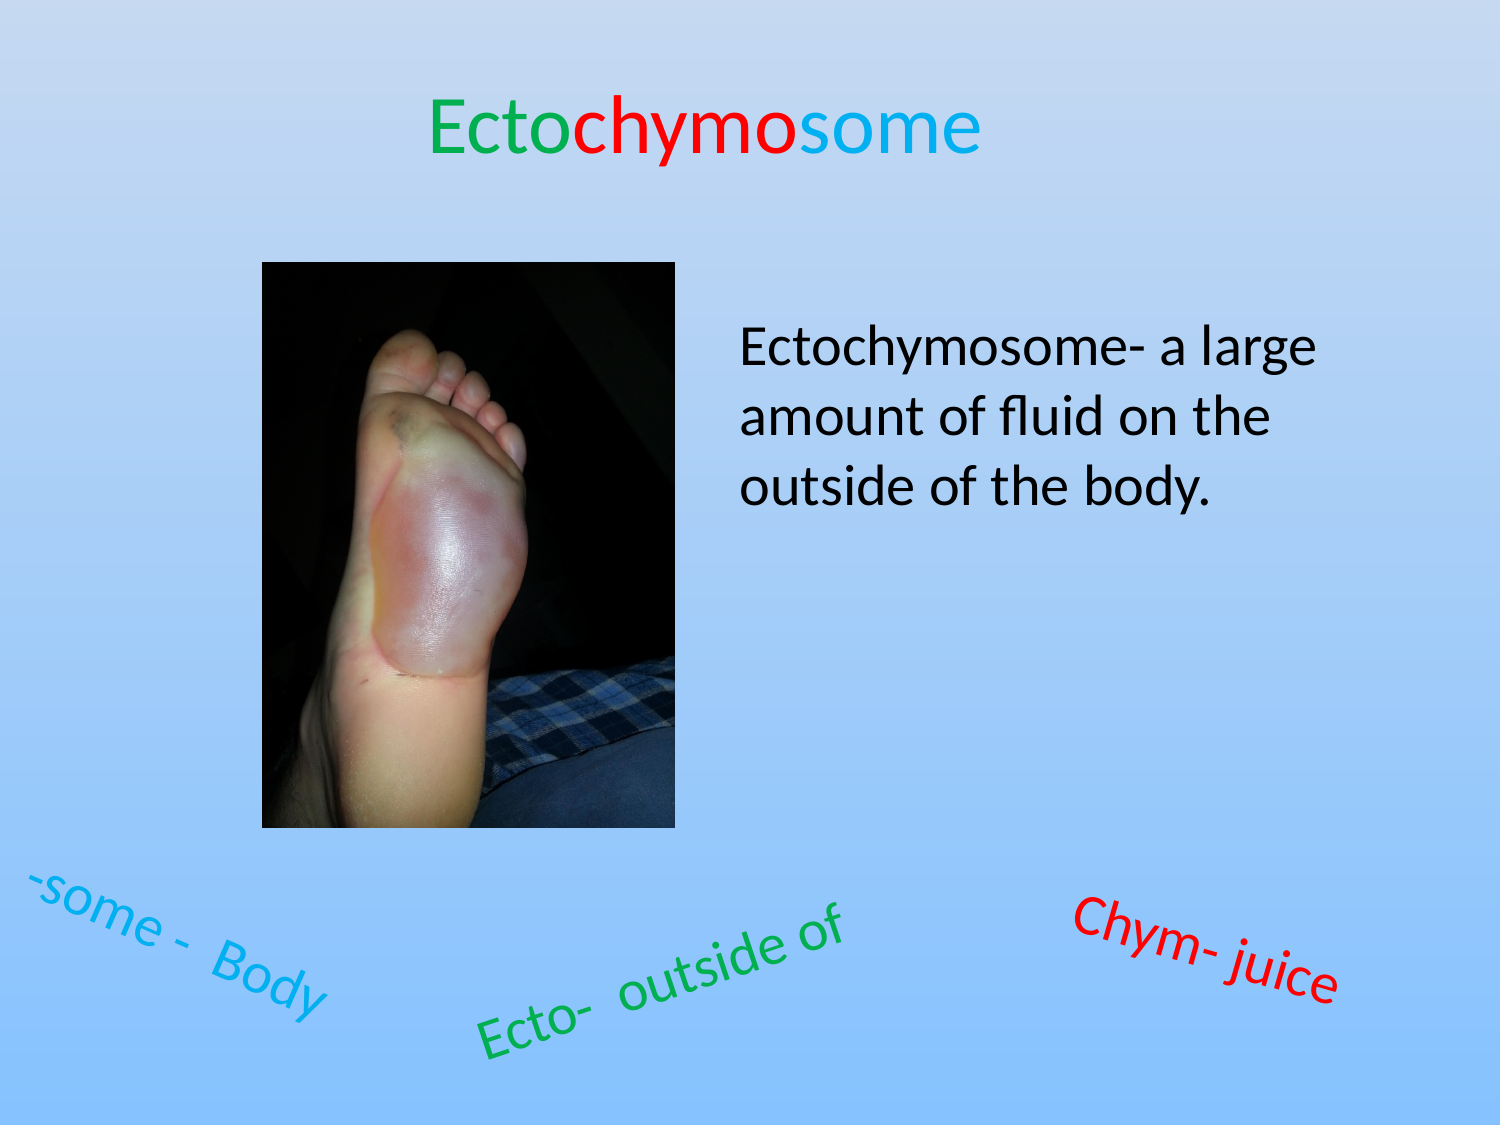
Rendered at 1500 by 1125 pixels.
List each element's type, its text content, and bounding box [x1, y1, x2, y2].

picture [262, 262, 676, 828]
text_box Chym- juice [1050, 862, 1500, 1067]
text_box Ecto- outside of [449, 862, 898, 1085]
text_box Ectochymosome- a large amount of fluid on the outside of the body. [724, 299, 1400, 525]
text_box Ectochymosome [412, 62, 1348, 178]
text_box -some - Body [0, 825, 419, 1072]
